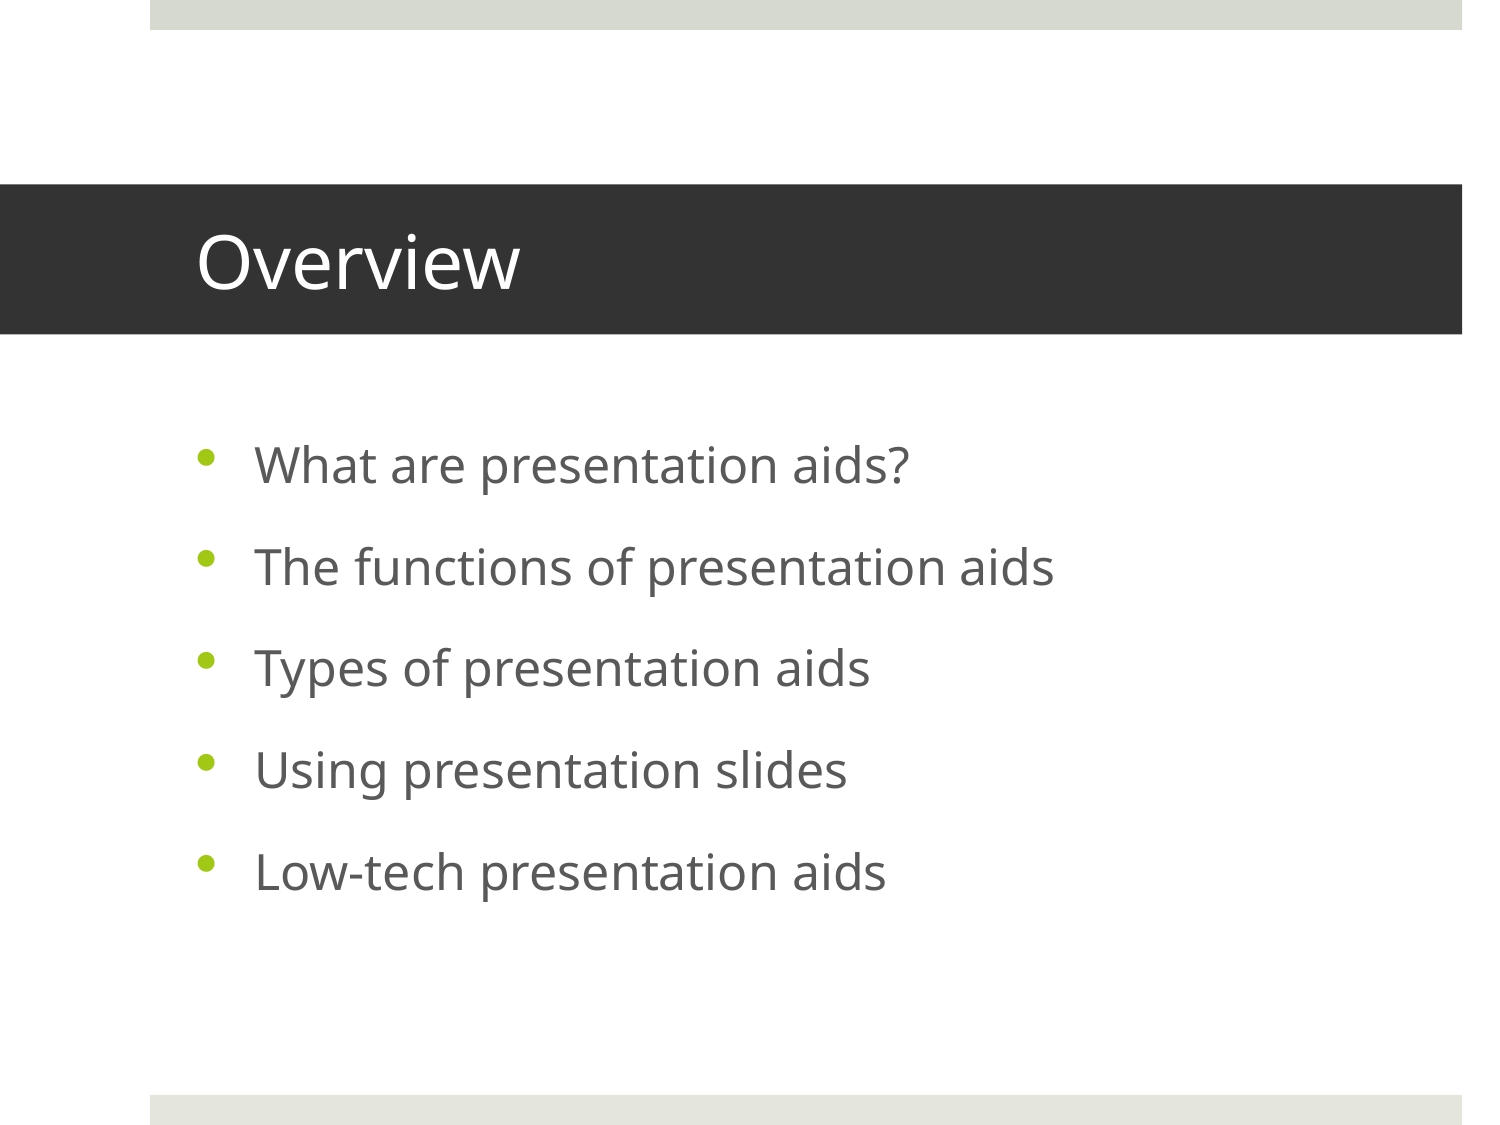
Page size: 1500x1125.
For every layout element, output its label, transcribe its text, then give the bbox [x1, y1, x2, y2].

list What are presentation aids? The functions of presentation aids Types of presentation aids Using presentation slides Low-tech presentation aids [182, 425, 1432, 1028]
title Overview [0, 184, 1463, 335]
